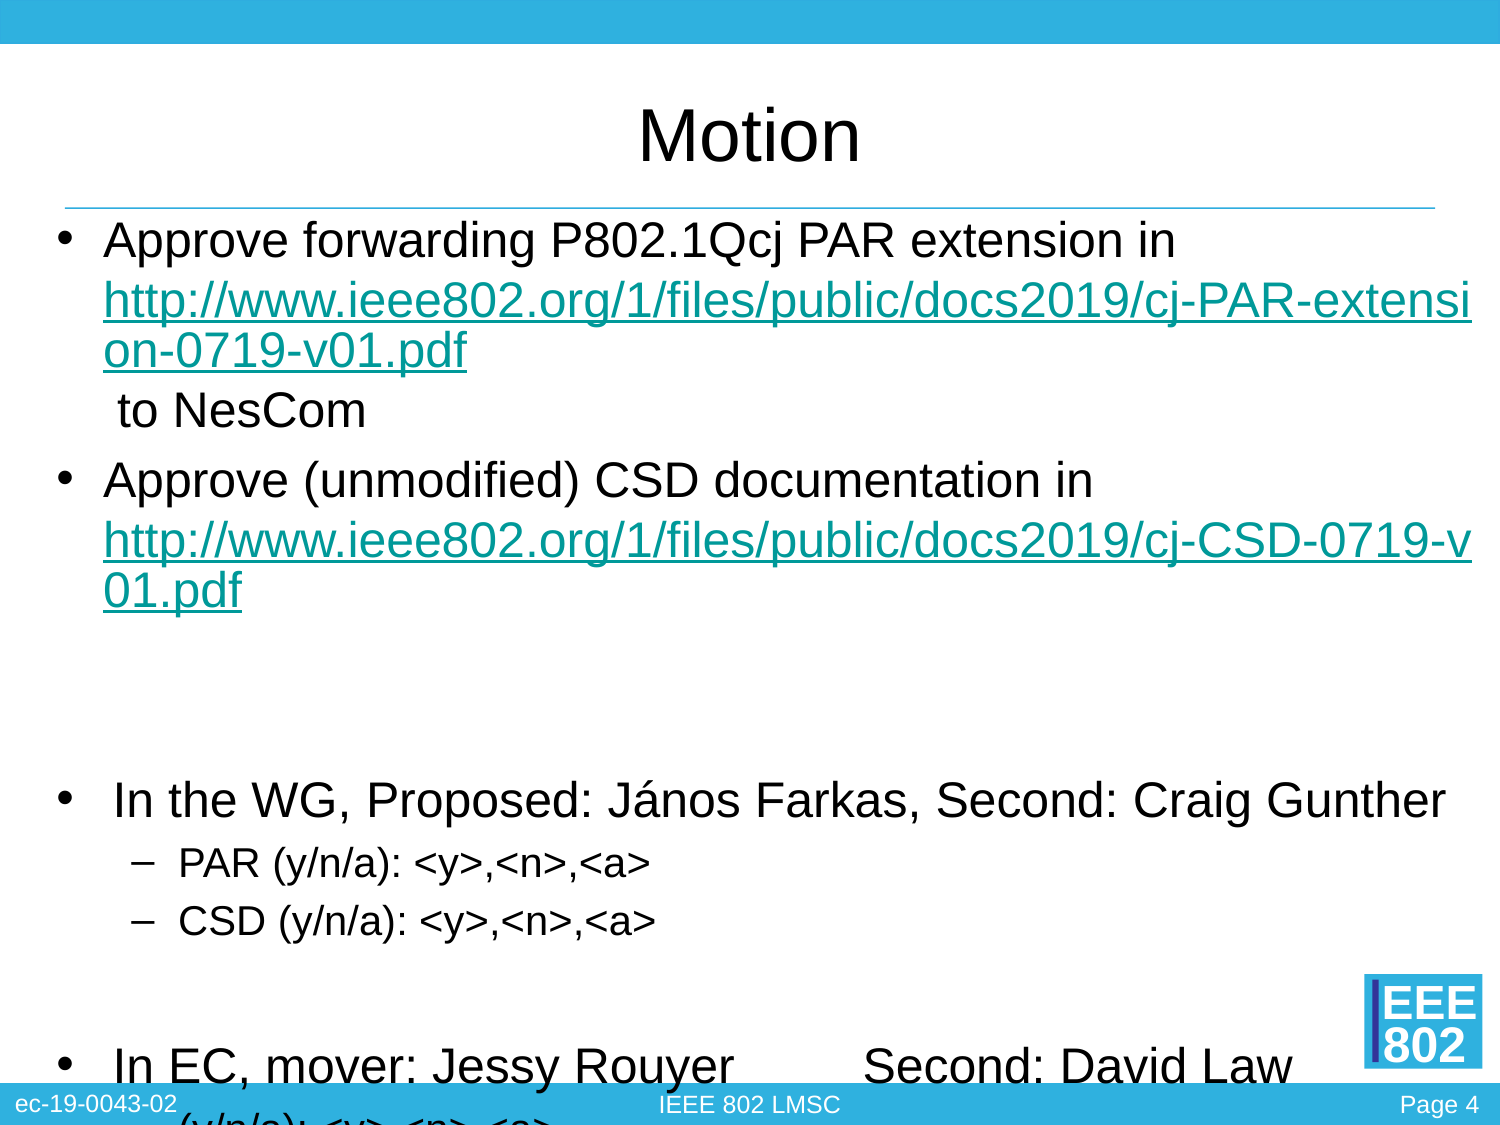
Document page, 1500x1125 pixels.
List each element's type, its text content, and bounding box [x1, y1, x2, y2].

list Approve forwarding P802.1Qcj PAR extension in http://www.ieee802.org/1/files/public/docs2019/cj-PAR-extension-0719-v01.pdf to NesCom Approve (unmodified) CSD documentation in http://www.ieee802.org/1/files/public/docs2019/cj-CSD-0719-v01.pdf In the WG, Proposed: János Farkas, Second: Craig Gunther PAR (y/n/a): <y>,<n>,<a> CSD (y/n/a): <y>,<n>,<a> In EC, mover: Jessy Rouyer Second: David Law (y/n/a): <y>,<n>,<a> [41, 200, 1488, 1018]
title Motion [75, 66, 1425, 197]
